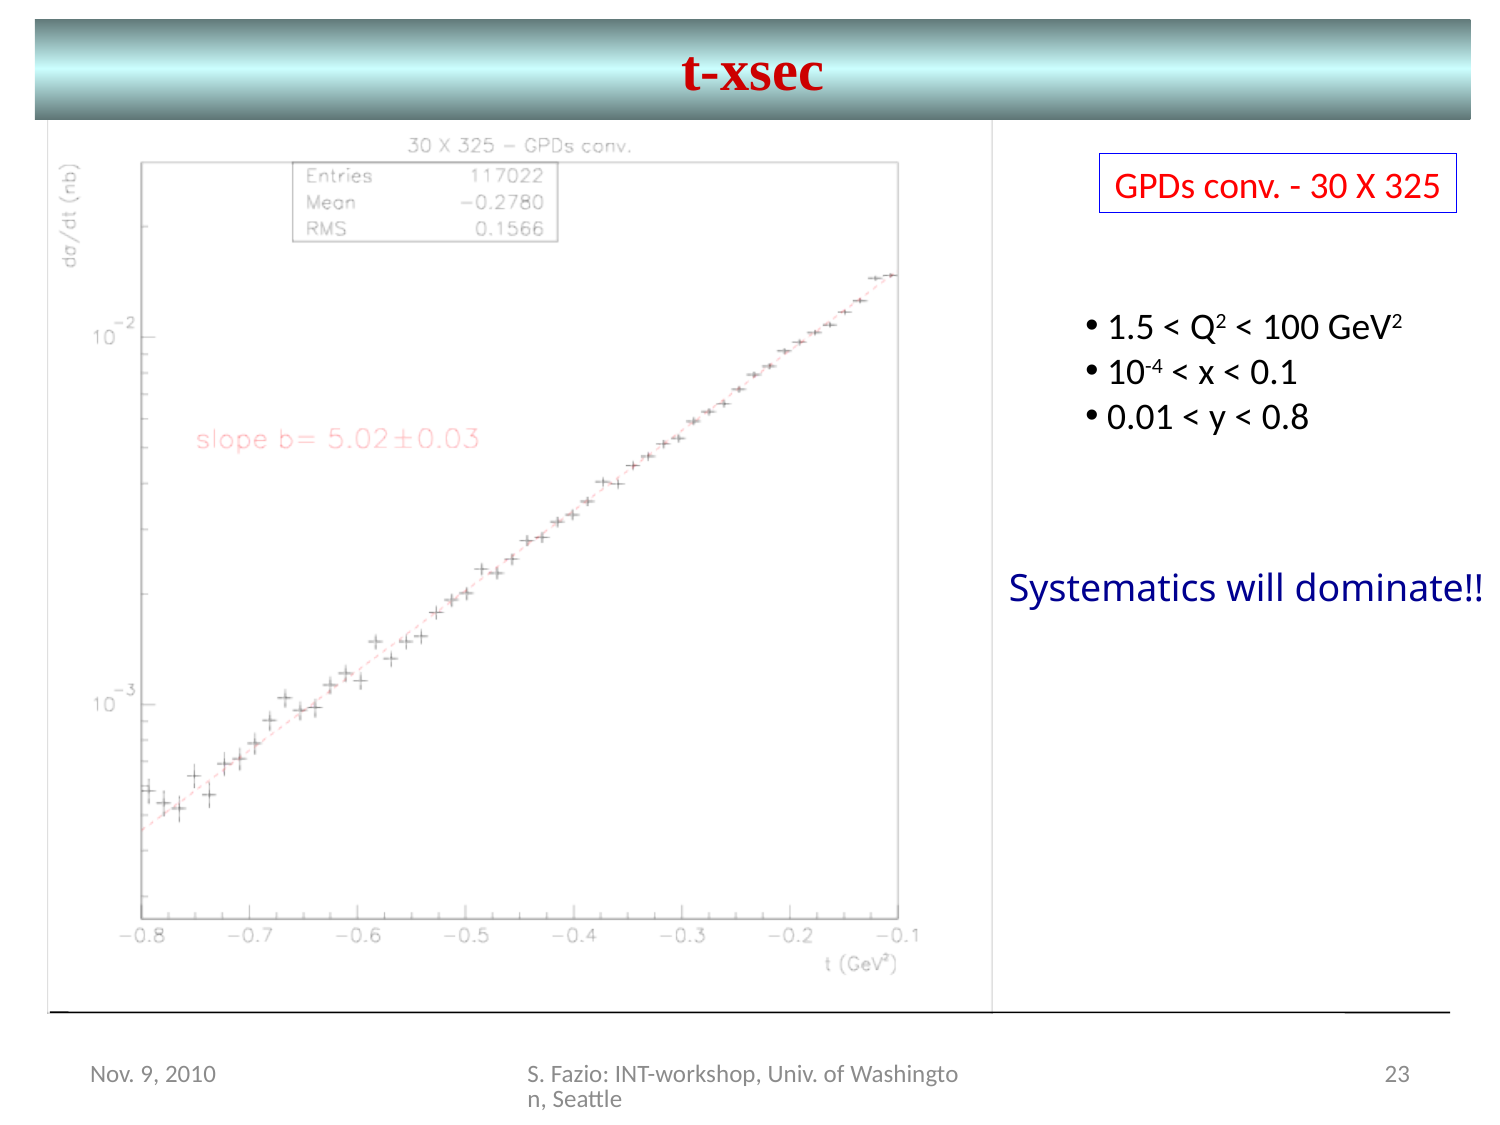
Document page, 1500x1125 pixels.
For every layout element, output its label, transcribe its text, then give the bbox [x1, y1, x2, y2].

picture [46, 67, 993, 1014]
footer S. Fazio: INT-workshop, Univ. of Washington, Seattle [512, 1042, 988, 1103]
text_box t-xsec [34, 19, 1471, 120]
slide_number 23 [1074, 1042, 1425, 1103]
text_box 1.5 < Q2 < 100 GeV2 10-4 < x < 0.1 0.01 < y < 0.8 [1070, 294, 1425, 445]
text_box GPDs conv. - 30 X 325 [1099, 153, 1457, 213]
text_box Systematics will dominate!! [997, 556, 1500, 617]
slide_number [75, 1042, 425, 1103]
